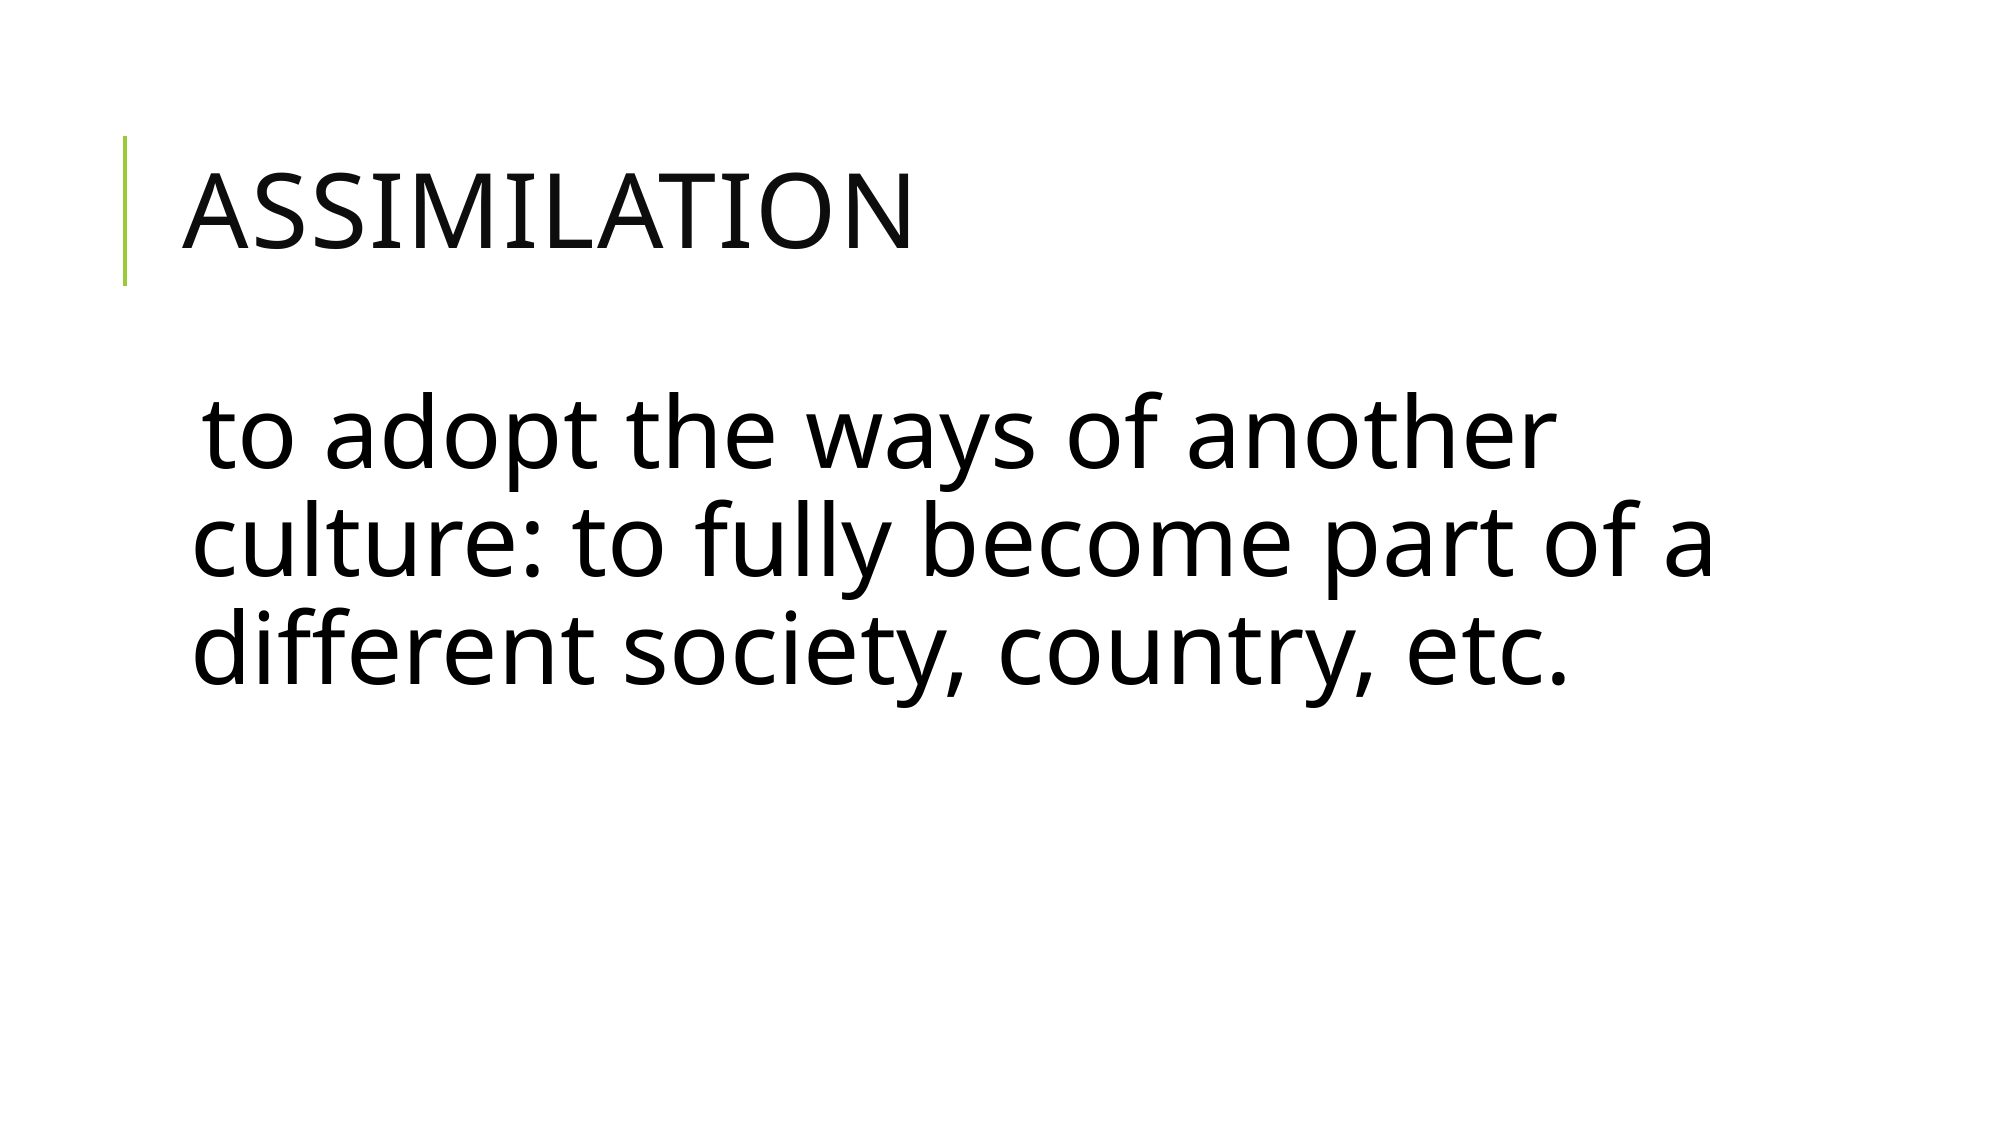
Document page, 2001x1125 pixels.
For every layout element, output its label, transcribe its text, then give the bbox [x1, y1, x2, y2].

list to adopt the ways of another culture: to fully become part of a different society, country, etc. [168, 375, 1763, 1035]
title assimilation [168, 96, 1763, 342]
